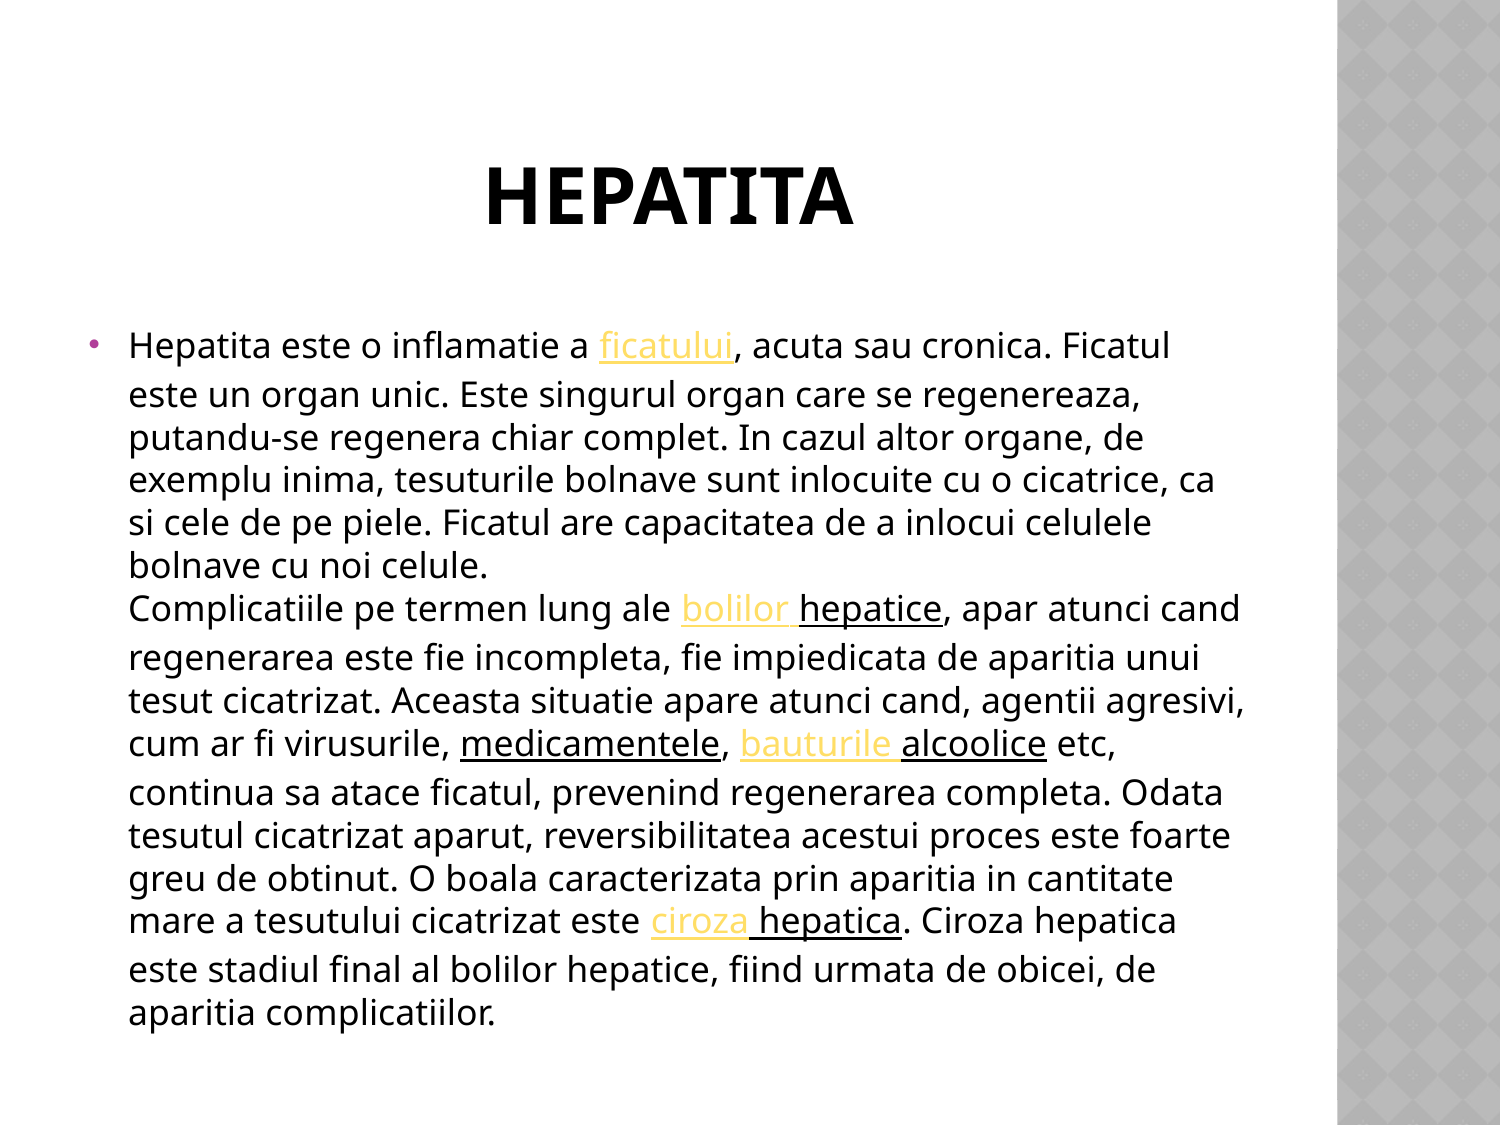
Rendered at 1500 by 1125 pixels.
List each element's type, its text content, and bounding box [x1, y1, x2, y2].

title Hepatita [75, 52, 1263, 240]
list Hepatita este o inflamatie a ficatului, acuta sau cronica. Ficatul este un organ unic. Este singurul organ care se regenereaza, putandu-se regenera chiar complet. In cazul altor organe, de exemplu inima, tesuturile bolnave sunt inlocuite cu o cicatrice, ca si cele de pe piele. Ficatul are capacitatea de a inlocui celulele bolnave cu noi celule. Complicatiile pe termen lung ale bolilor hepatice, apar atunci cand regenerarea este fie incompleta, fie impiedicata de aparitia unui tesut cicatrizat. Aceasta situatie apare atunci cand, agentii agresivi, cum ar fi virusurile, medicamentele, bauturile alcoolice etc, continua sa atace ficatul, prevenind regenerarea completa. Odata tesutul cicatrizat aparut, reversibilitatea acestui proces este foarte greu de obtinut. O boala caracterizata prin aparitia in cantitate mare a tesutului cicatrizat este ciroza hepatica. Ciroza hepatica este stadiul final al bolilor hepatice, fiind urmata de obicei, de aparitia complicatiilor. [75, 264, 1263, 1059]
